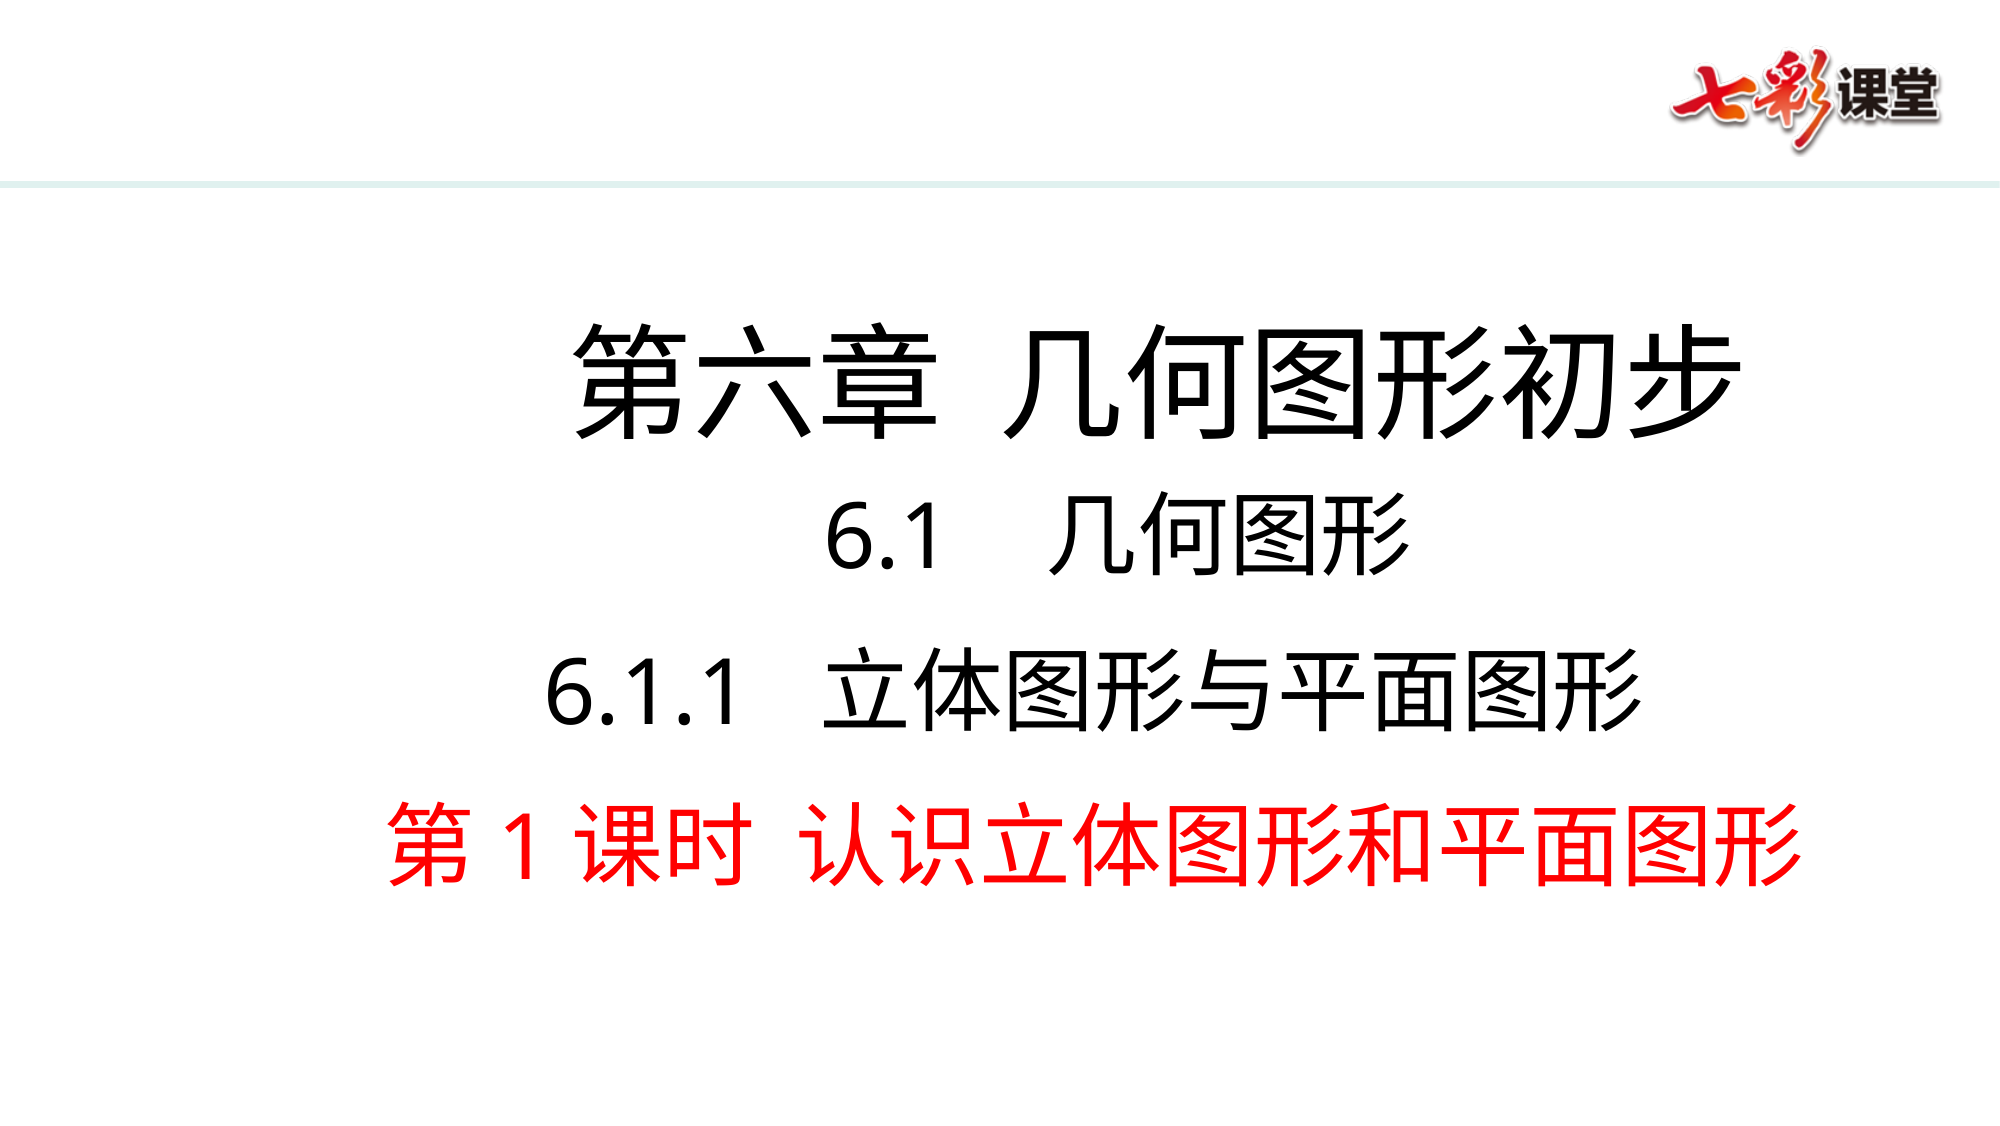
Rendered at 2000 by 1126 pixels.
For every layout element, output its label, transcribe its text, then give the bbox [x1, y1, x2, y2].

text_box 6.1 几何图形 6.1.1 立体图形与平面图形 第1课时 认识立体图形和平面图形 [326, 466, 1862, 909]
picture [1666, 42, 1948, 157]
text_box 第六章 几何图形初步 [480, 294, 1836, 465]
